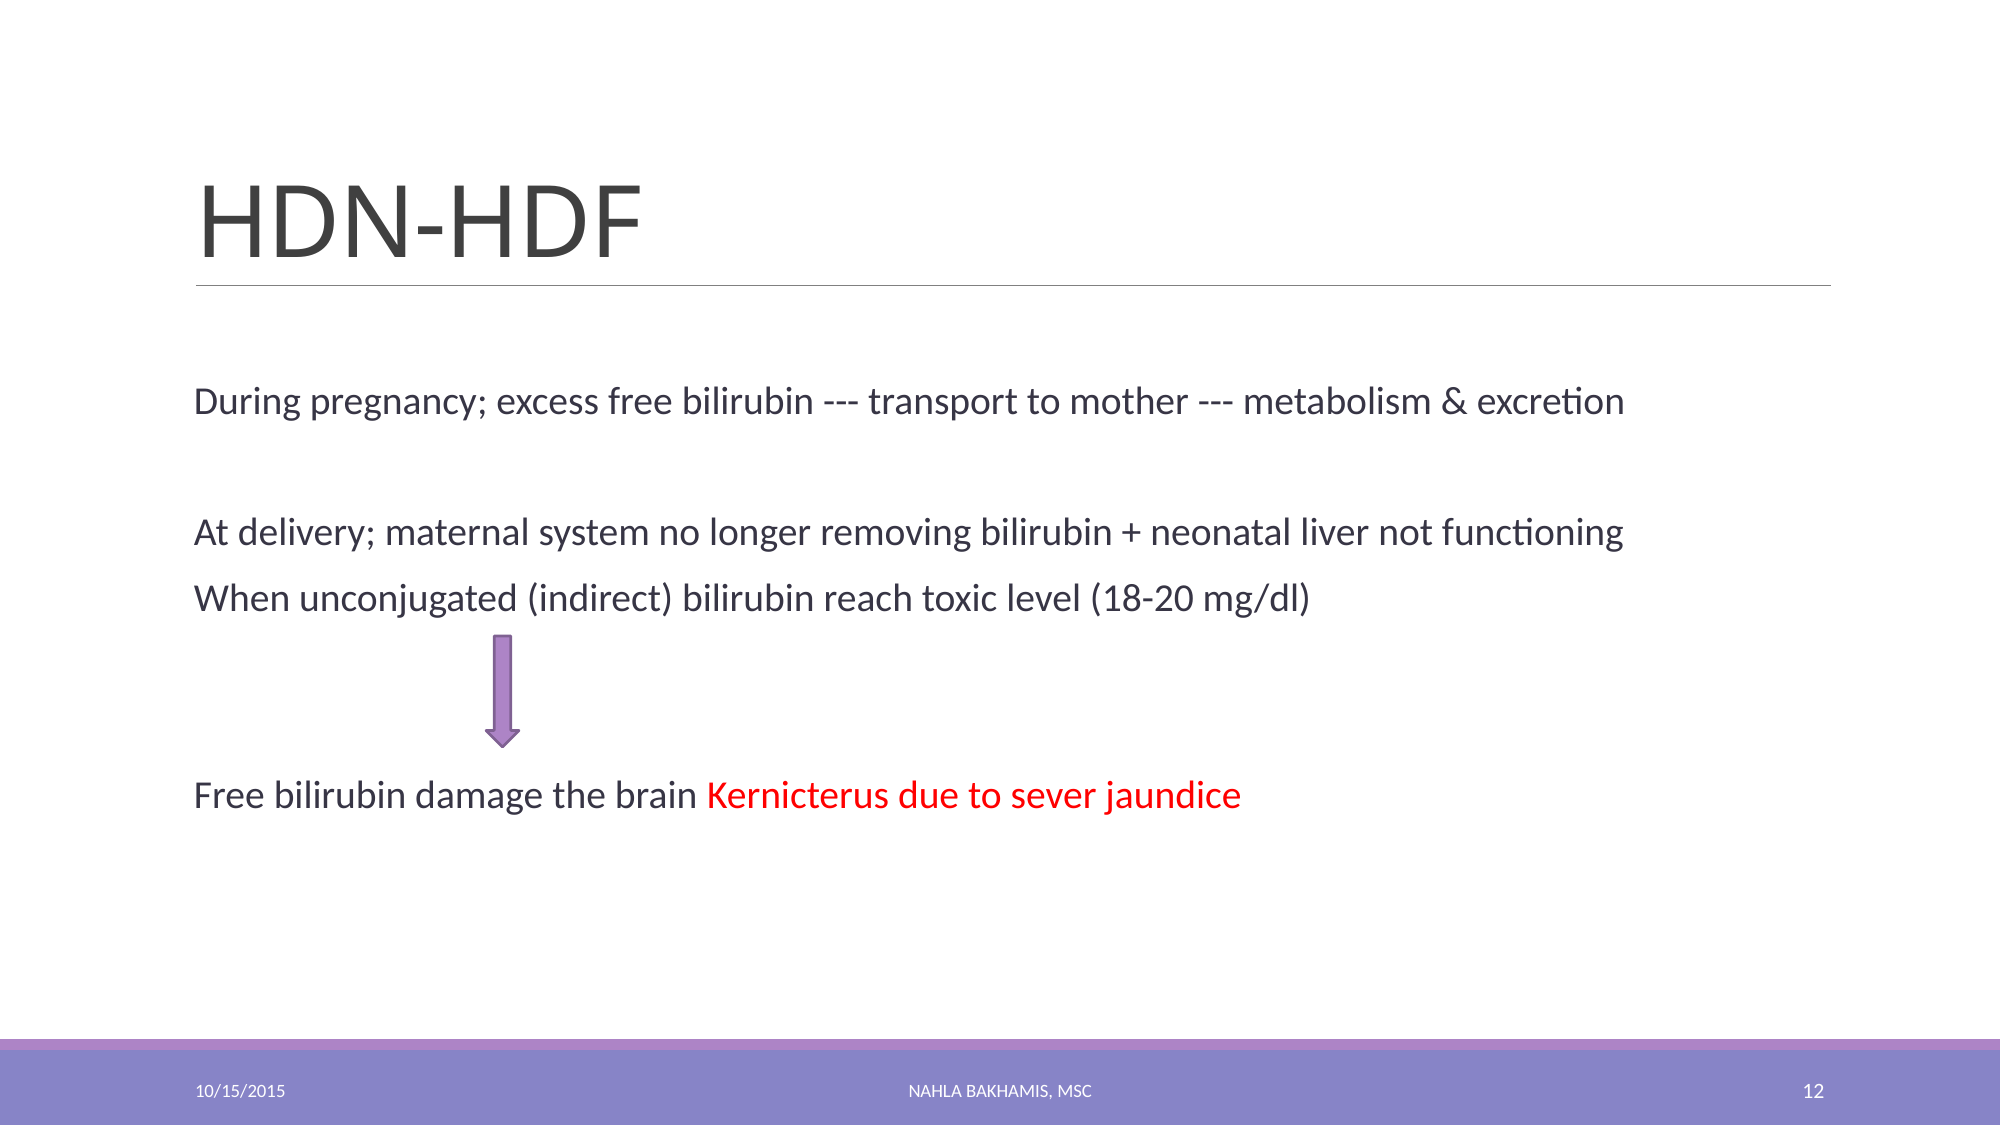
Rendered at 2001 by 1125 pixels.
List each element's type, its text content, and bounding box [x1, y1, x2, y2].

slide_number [180, 1059, 586, 1120]
footer NAHLA BAKHAMIS, MSc [604, 1059, 1396, 1120]
slide_number 12 [1624, 1059, 1840, 1120]
title HDN-HDF [180, 47, 1830, 285]
text_box [484, 634, 521, 748]
list During pregnancy; excess free bilirubin --- transport to mother --- metabolism & excretion At delivery; maternal system no longer removing bilirubin + neonatal liver not functioning When unconjugated (indirect) bilirubin reach toxic level (18-20 mg/dl) Free bilirubin damage the brain Kernicterus due to sever jaundice [180, 302, 1830, 963]
